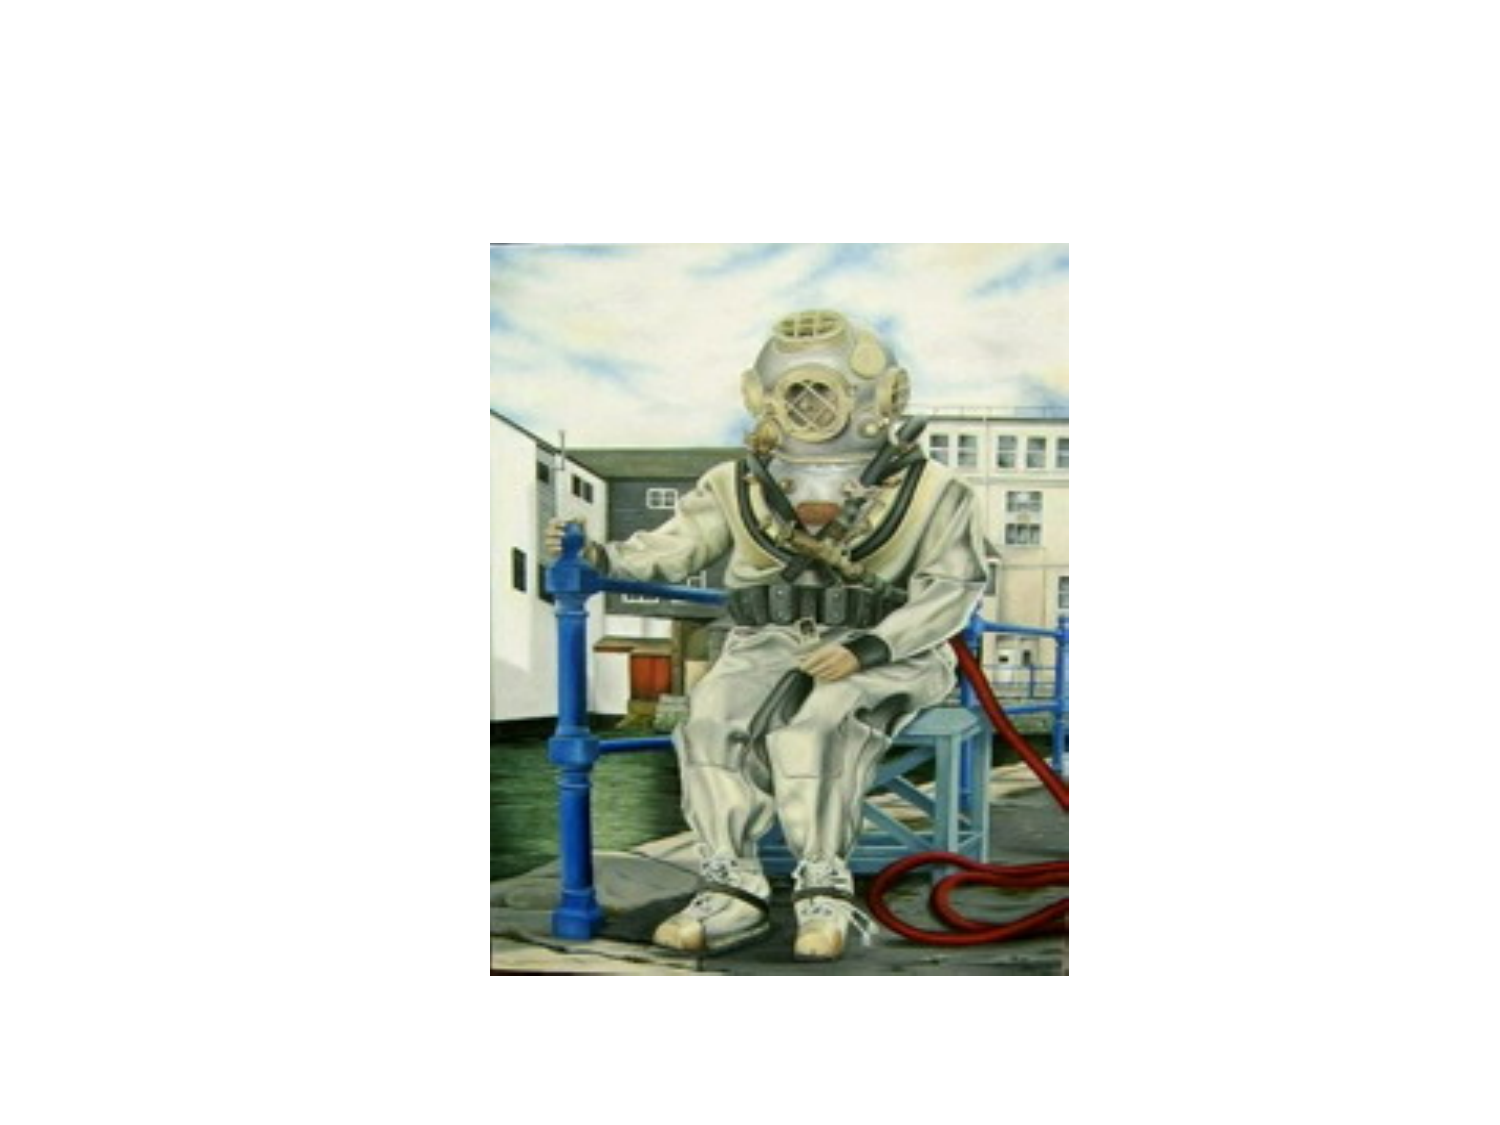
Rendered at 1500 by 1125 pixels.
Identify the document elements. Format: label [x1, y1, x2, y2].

list [489, 243, 1070, 977]
